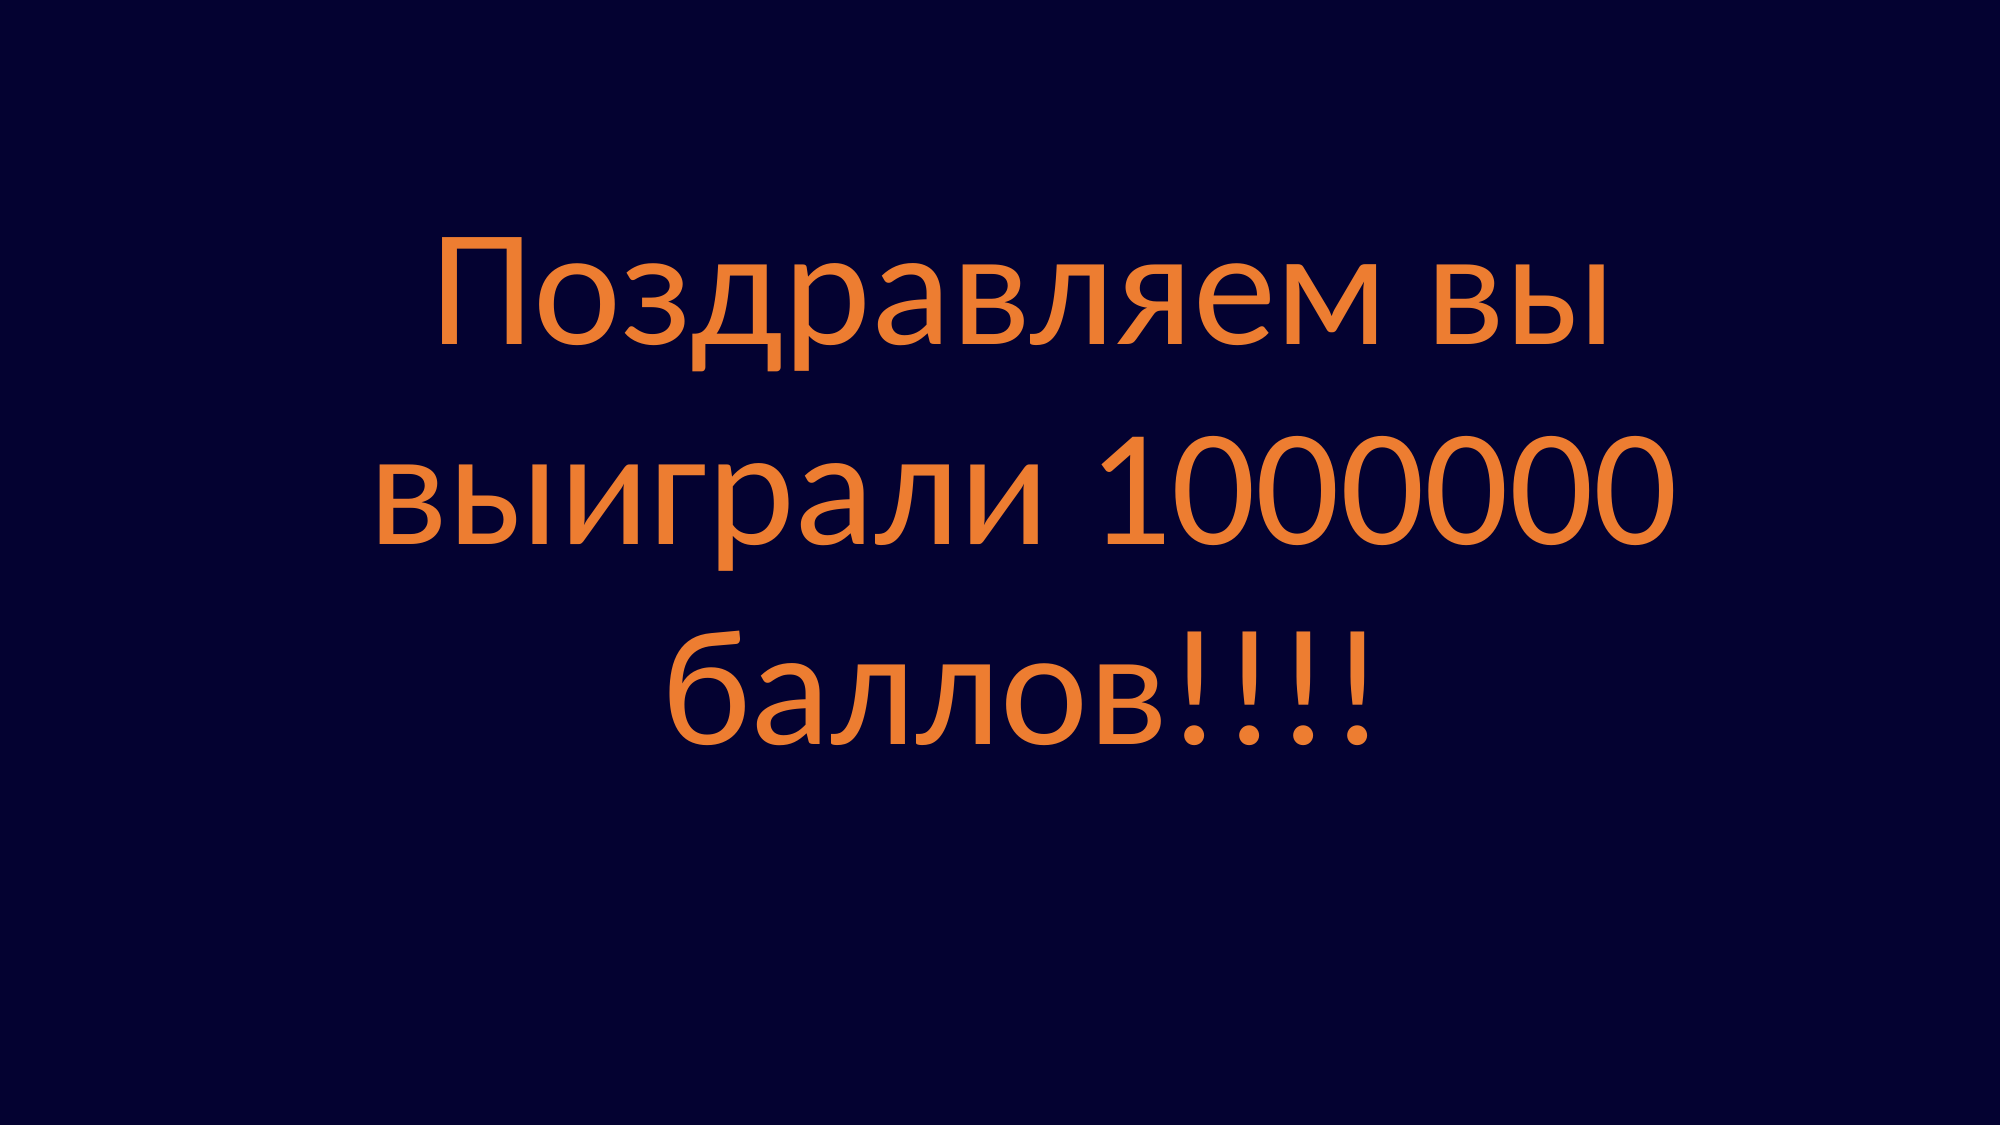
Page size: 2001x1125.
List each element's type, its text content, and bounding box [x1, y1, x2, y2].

text_box Поздравляем вы выиграли 1000000 баллов!!!! [231, 170, 1816, 785]
